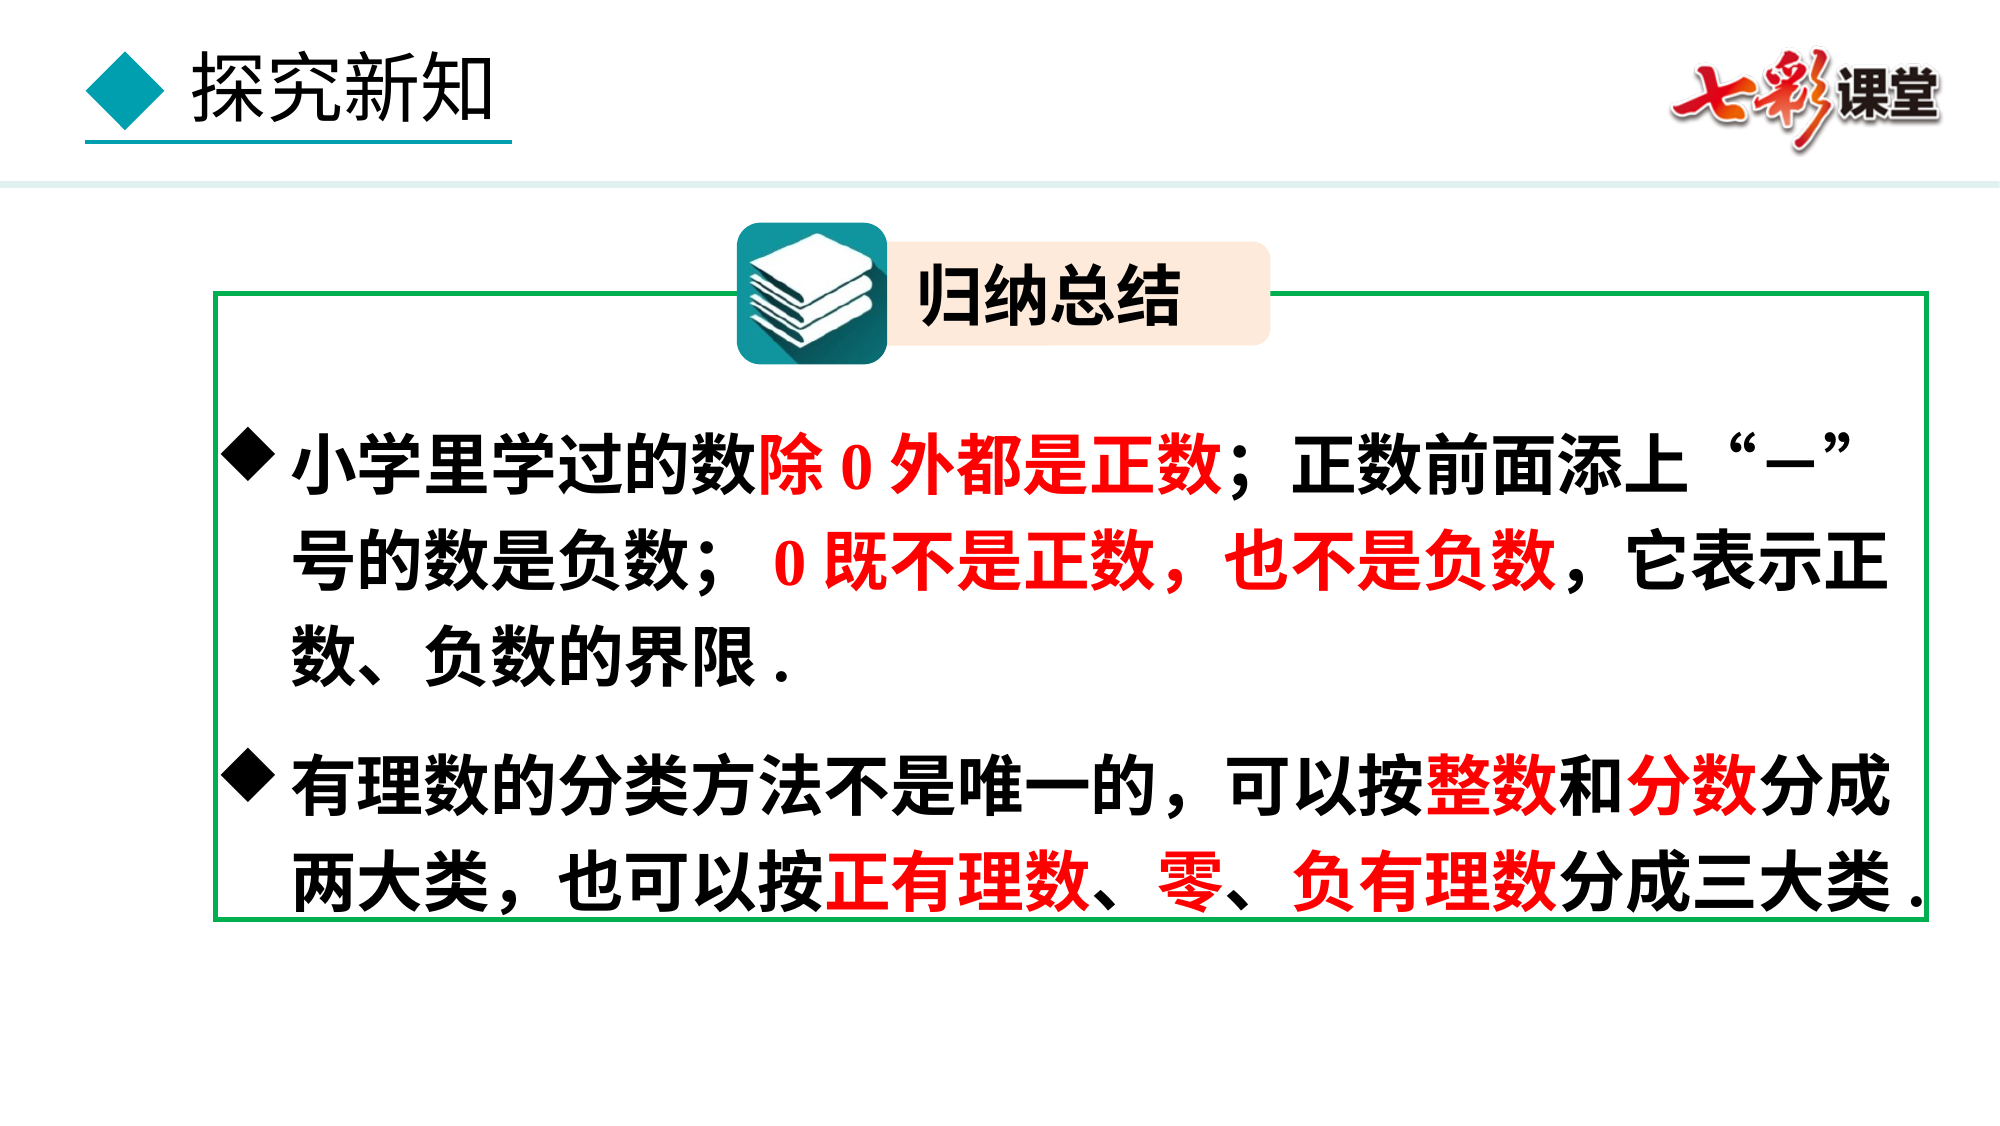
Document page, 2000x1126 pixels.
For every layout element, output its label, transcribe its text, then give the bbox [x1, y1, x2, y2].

text_box 小学里学过的数除0外都是正数；正数前面添上“－”号的数是负数；0既不是正数，也不是负数，它表示正数、负数的界限. 有理数的分类方法不是唯一的，可以按整数和分数分成两大类，也可以按正有理数、零、负有理数分成三大类. [215, 293, 1927, 920]
picture [1666, 42, 1948, 157]
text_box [736, 222, 1271, 365]
